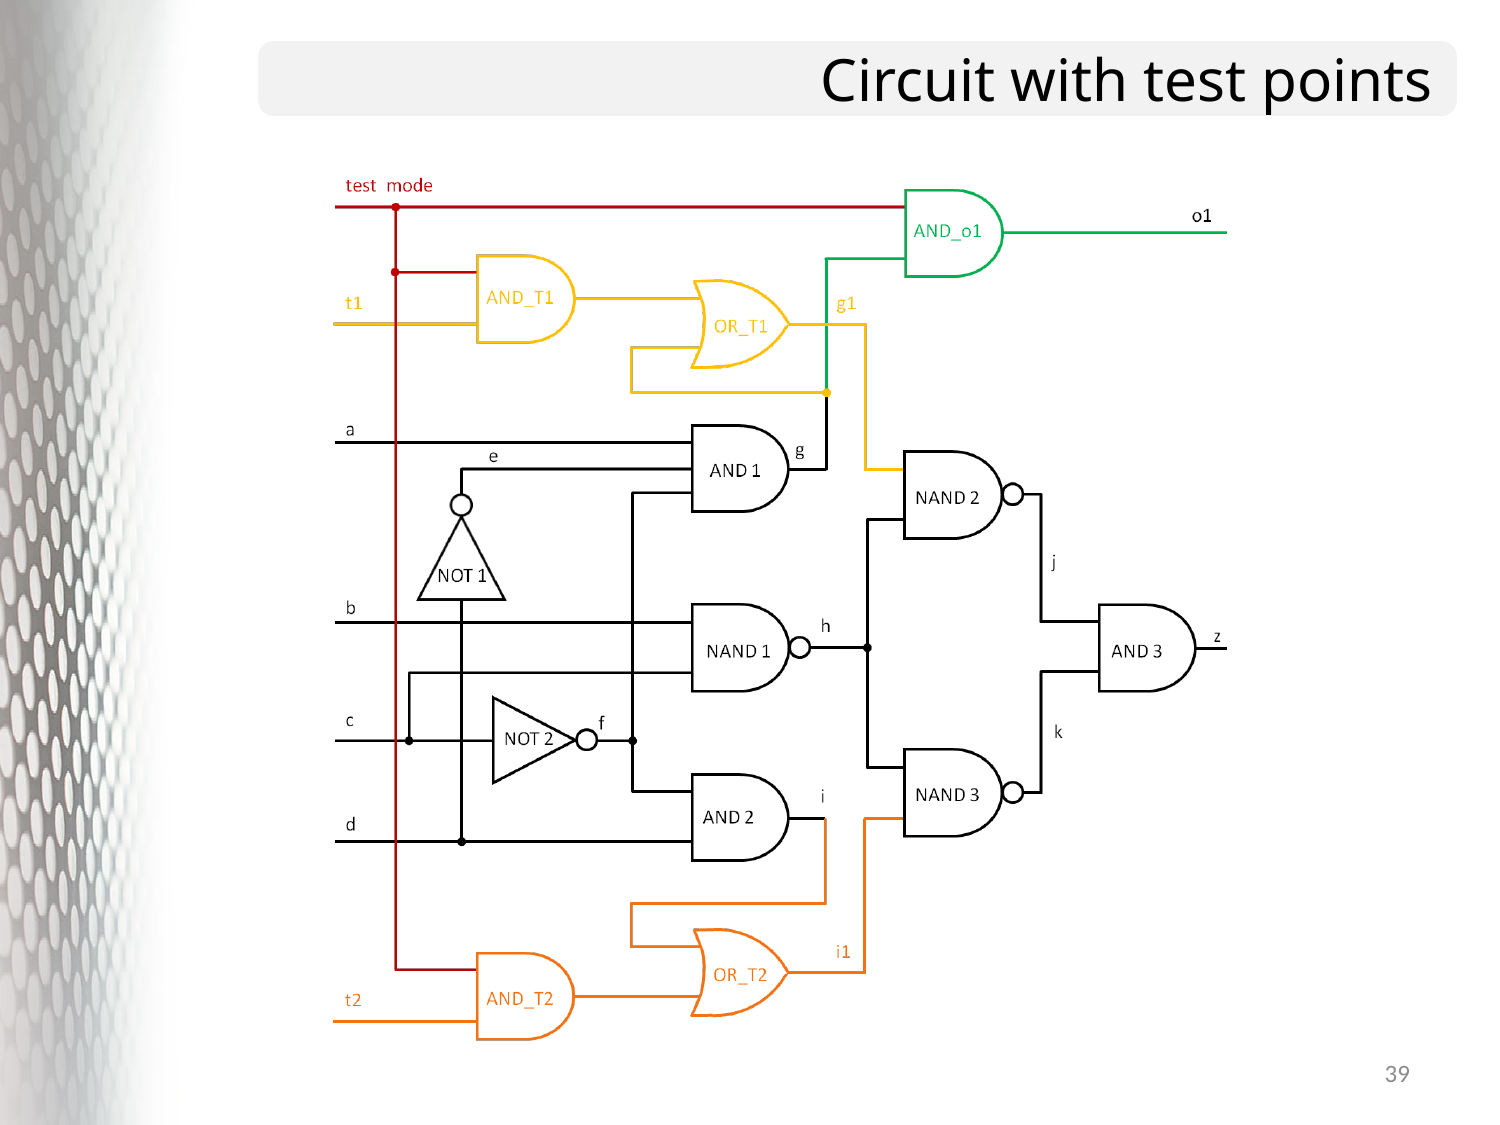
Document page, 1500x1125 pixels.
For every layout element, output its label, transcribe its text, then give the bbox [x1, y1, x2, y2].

picture [330, 165, 1234, 1041]
title Circuit with test points [310, 40, 1449, 117]
picture [0, 0, 200, 1125]
slide_number 39 [1074, 1042, 1425, 1103]
